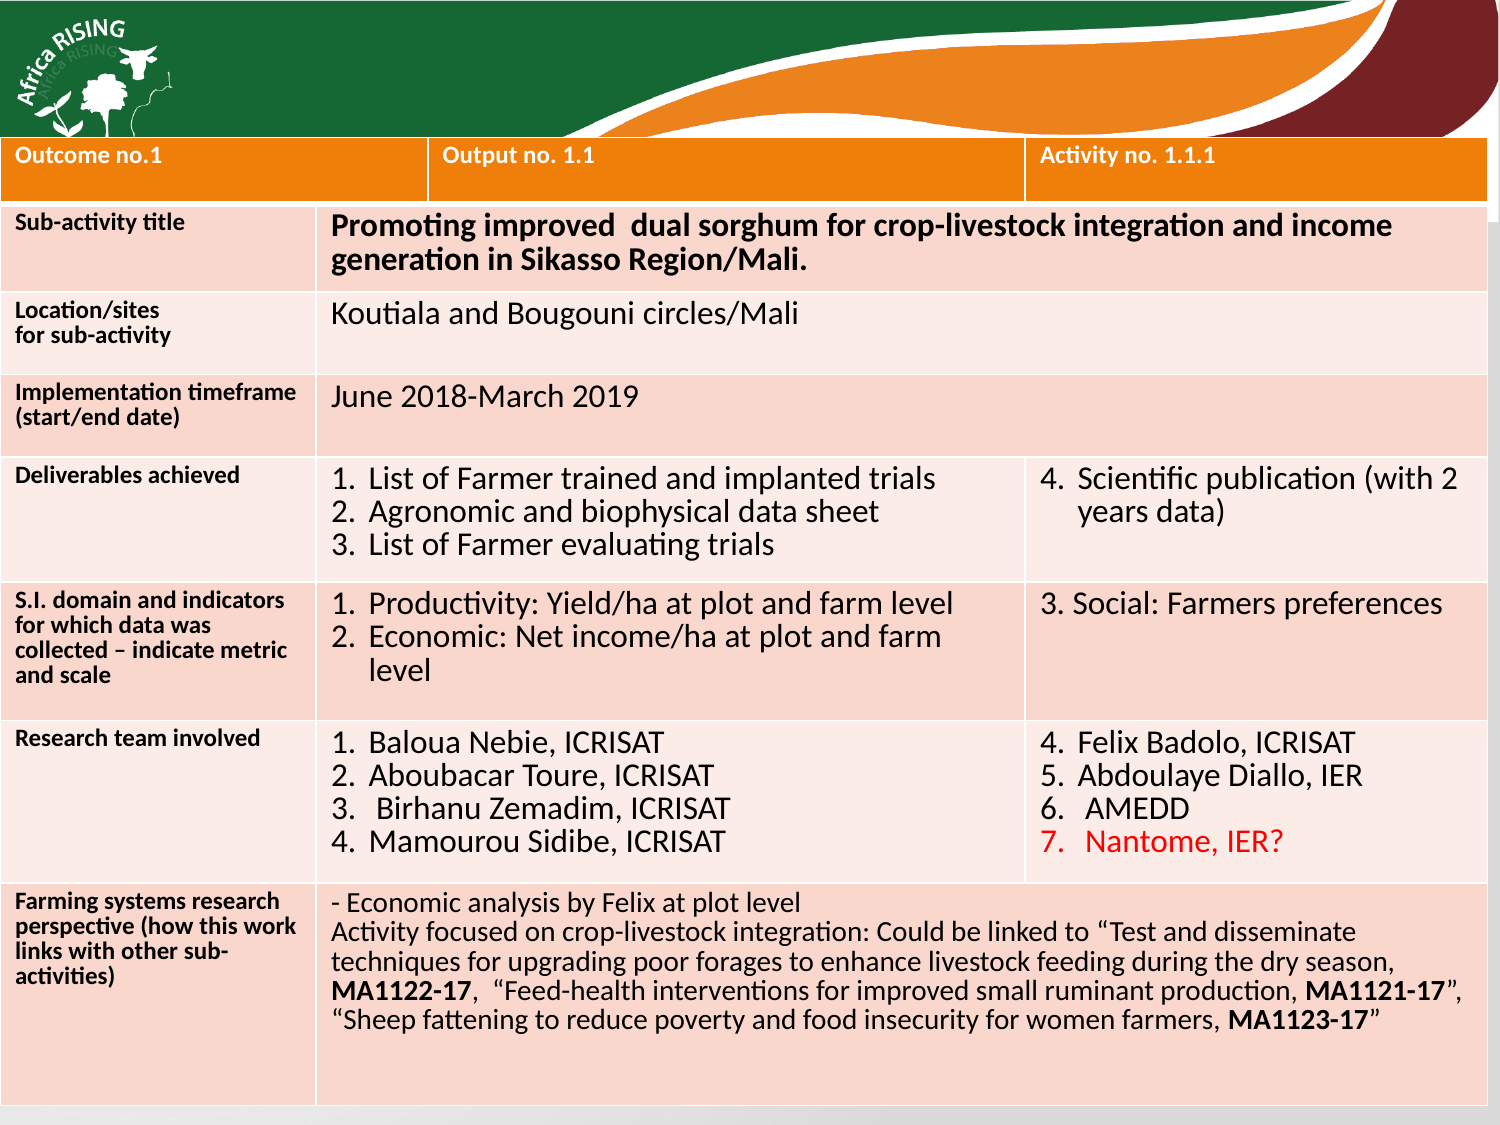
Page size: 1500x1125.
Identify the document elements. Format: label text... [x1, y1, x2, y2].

table_header Activity no. 1.1.1 [1026, 138, 1487, 201]
table_header Outcome no.1 [1, 138, 427, 201]
table_cell Baloua Nebie, ICRISAT Aboubacar Toure, ICRISAT Birhanu Zemadim, ICRISAT Mamourou Sidibe, ICRISAT [317, 721, 1024, 882]
table_cell - Economic analysis by Felix at plot level Activity focused on crop-livestock integration: Could be linked to “Test and disseminate techniques for upgrading poor forages to enhance livestock feeding during the dry season, MA1122-17, “Feed-health interventions for improved small ruminant production, MA1121-17”, “Sheep fattening to reduce poverty and food insecurity for women farmers, MA1123-17” [317, 884, 1487, 1105]
table_cell Deliverables achieved [1, 458, 315, 581]
table_cell Implementation timeframe (start/end date) [1, 375, 315, 456]
table_cell Location/sites for sub-activity [1, 293, 315, 374]
table_cell Felix Badolo, ICRISAT Abdoulaye Diallo, IER AMEDD Nantome, IER? [1026, 721, 1487, 882]
picture [0, 0, 1499, 222]
table_cell Research team involved [1, 721, 315, 882]
table_cell June 2018-March 2019 [317, 375, 1487, 456]
table_cell Koutiala and Bougouni circles/Mali [317, 293, 1487, 374]
table_header Output no. 1.1 [429, 138, 1024, 201]
table_cell Farming systems research perspective (how this work links with other sub-activities) [1, 884, 315, 1105]
table_cell S.I. domain and indicators for which data was collected – indicate metric and scale [1, 583, 315, 720]
table_cell 3. Social: Farmers preferences [1026, 583, 1487, 720]
table_cell List of Farmer trained and implanted trials Agronomic and biophysical data sheet List of Farmer evaluating trials [317, 458, 1024, 581]
table_cell Scientific publication (with 2 years data) [1026, 458, 1487, 581]
table_cell Productivity: Yield/ha at plot and farm level Economic: Net income/ha at plot and farm level [317, 583, 1024, 720]
table_cell Sub-activity title [1, 207, 315, 291]
table_cell Promoting improved dual sorghum for crop-livestock integration and income generation in Sikasso Region/Mali. [317, 207, 1487, 291]
